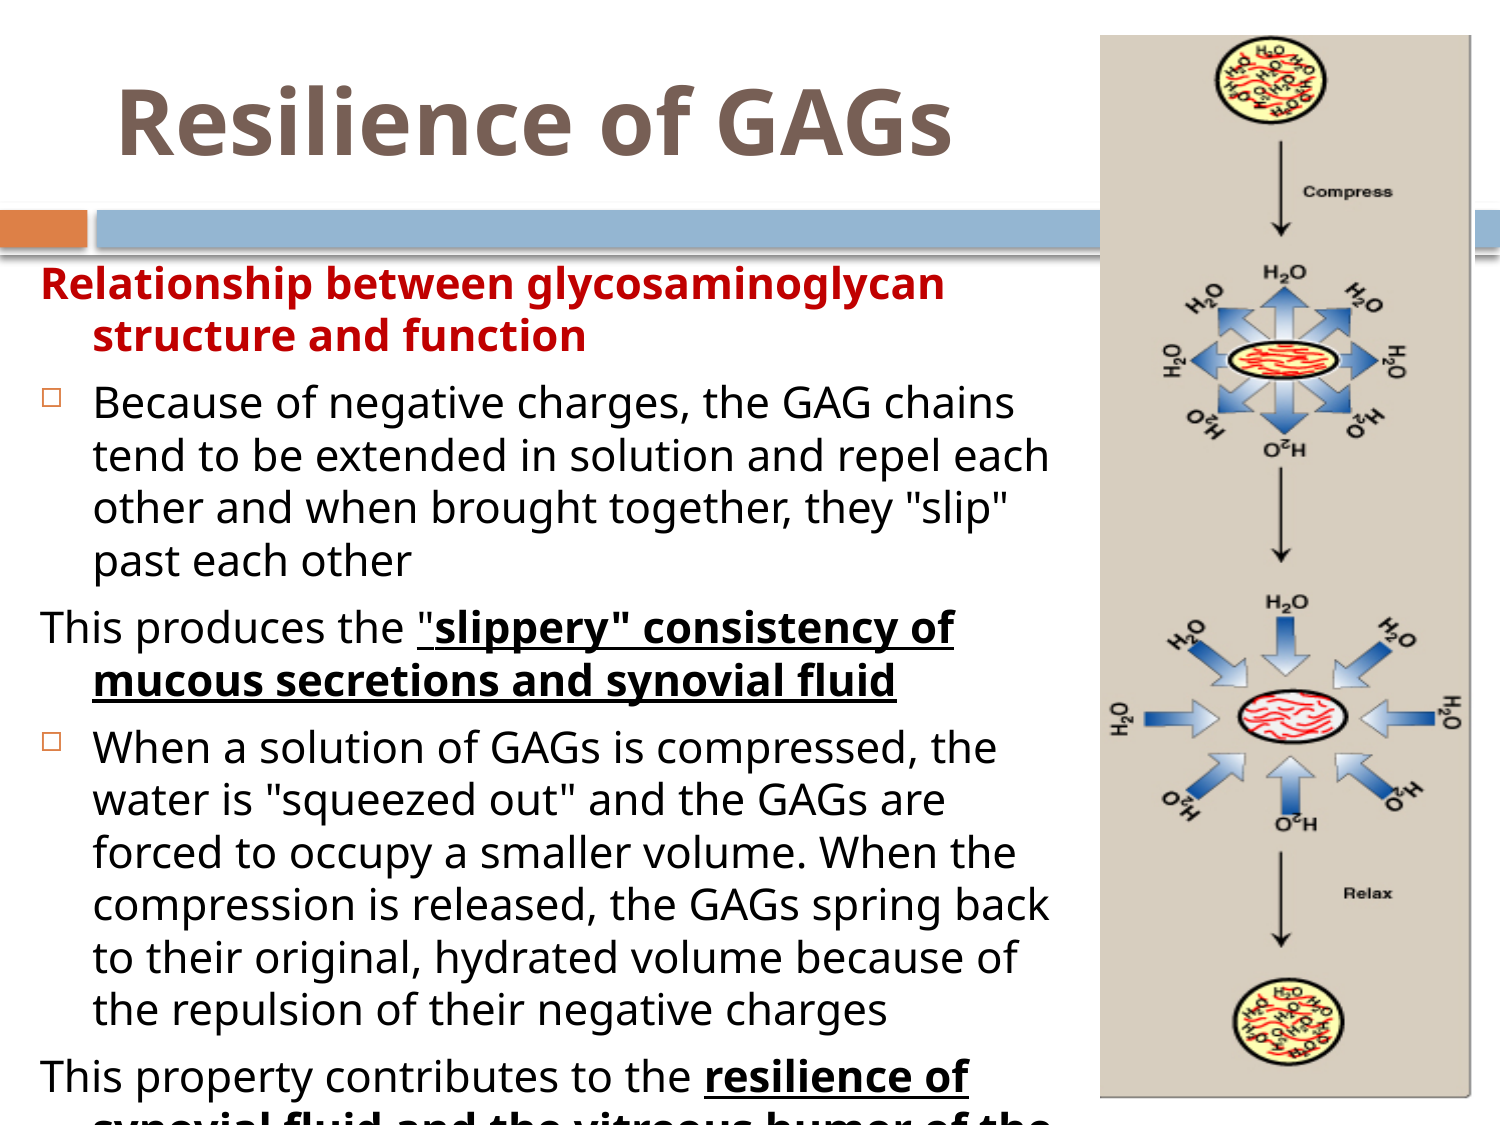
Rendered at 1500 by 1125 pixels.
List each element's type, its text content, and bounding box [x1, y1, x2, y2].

picture [1099, 34, 1476, 1101]
list Relationship between glycosaminoglycan structure and function Because of negative charges, the GAG chains tend to be extended in solution and repel each other and when brought together, they "slip" past each other This produces the "slippery" consistency of mucous secretions and synovial fluid When a solution of GAGs is compressed, the water is "squeezed out" and the GAGs are forced to occupy a smaller volume. When the compression is released, the GAGs spring back to their original, hydrated volume because of the repulsion of their negative charges This property contributes to the resilience of synovial fluid and the vitreous humor of the eye [24, 248, 1093, 1075]
title Resilience of GAGs [99, 37, 1095, 200]
